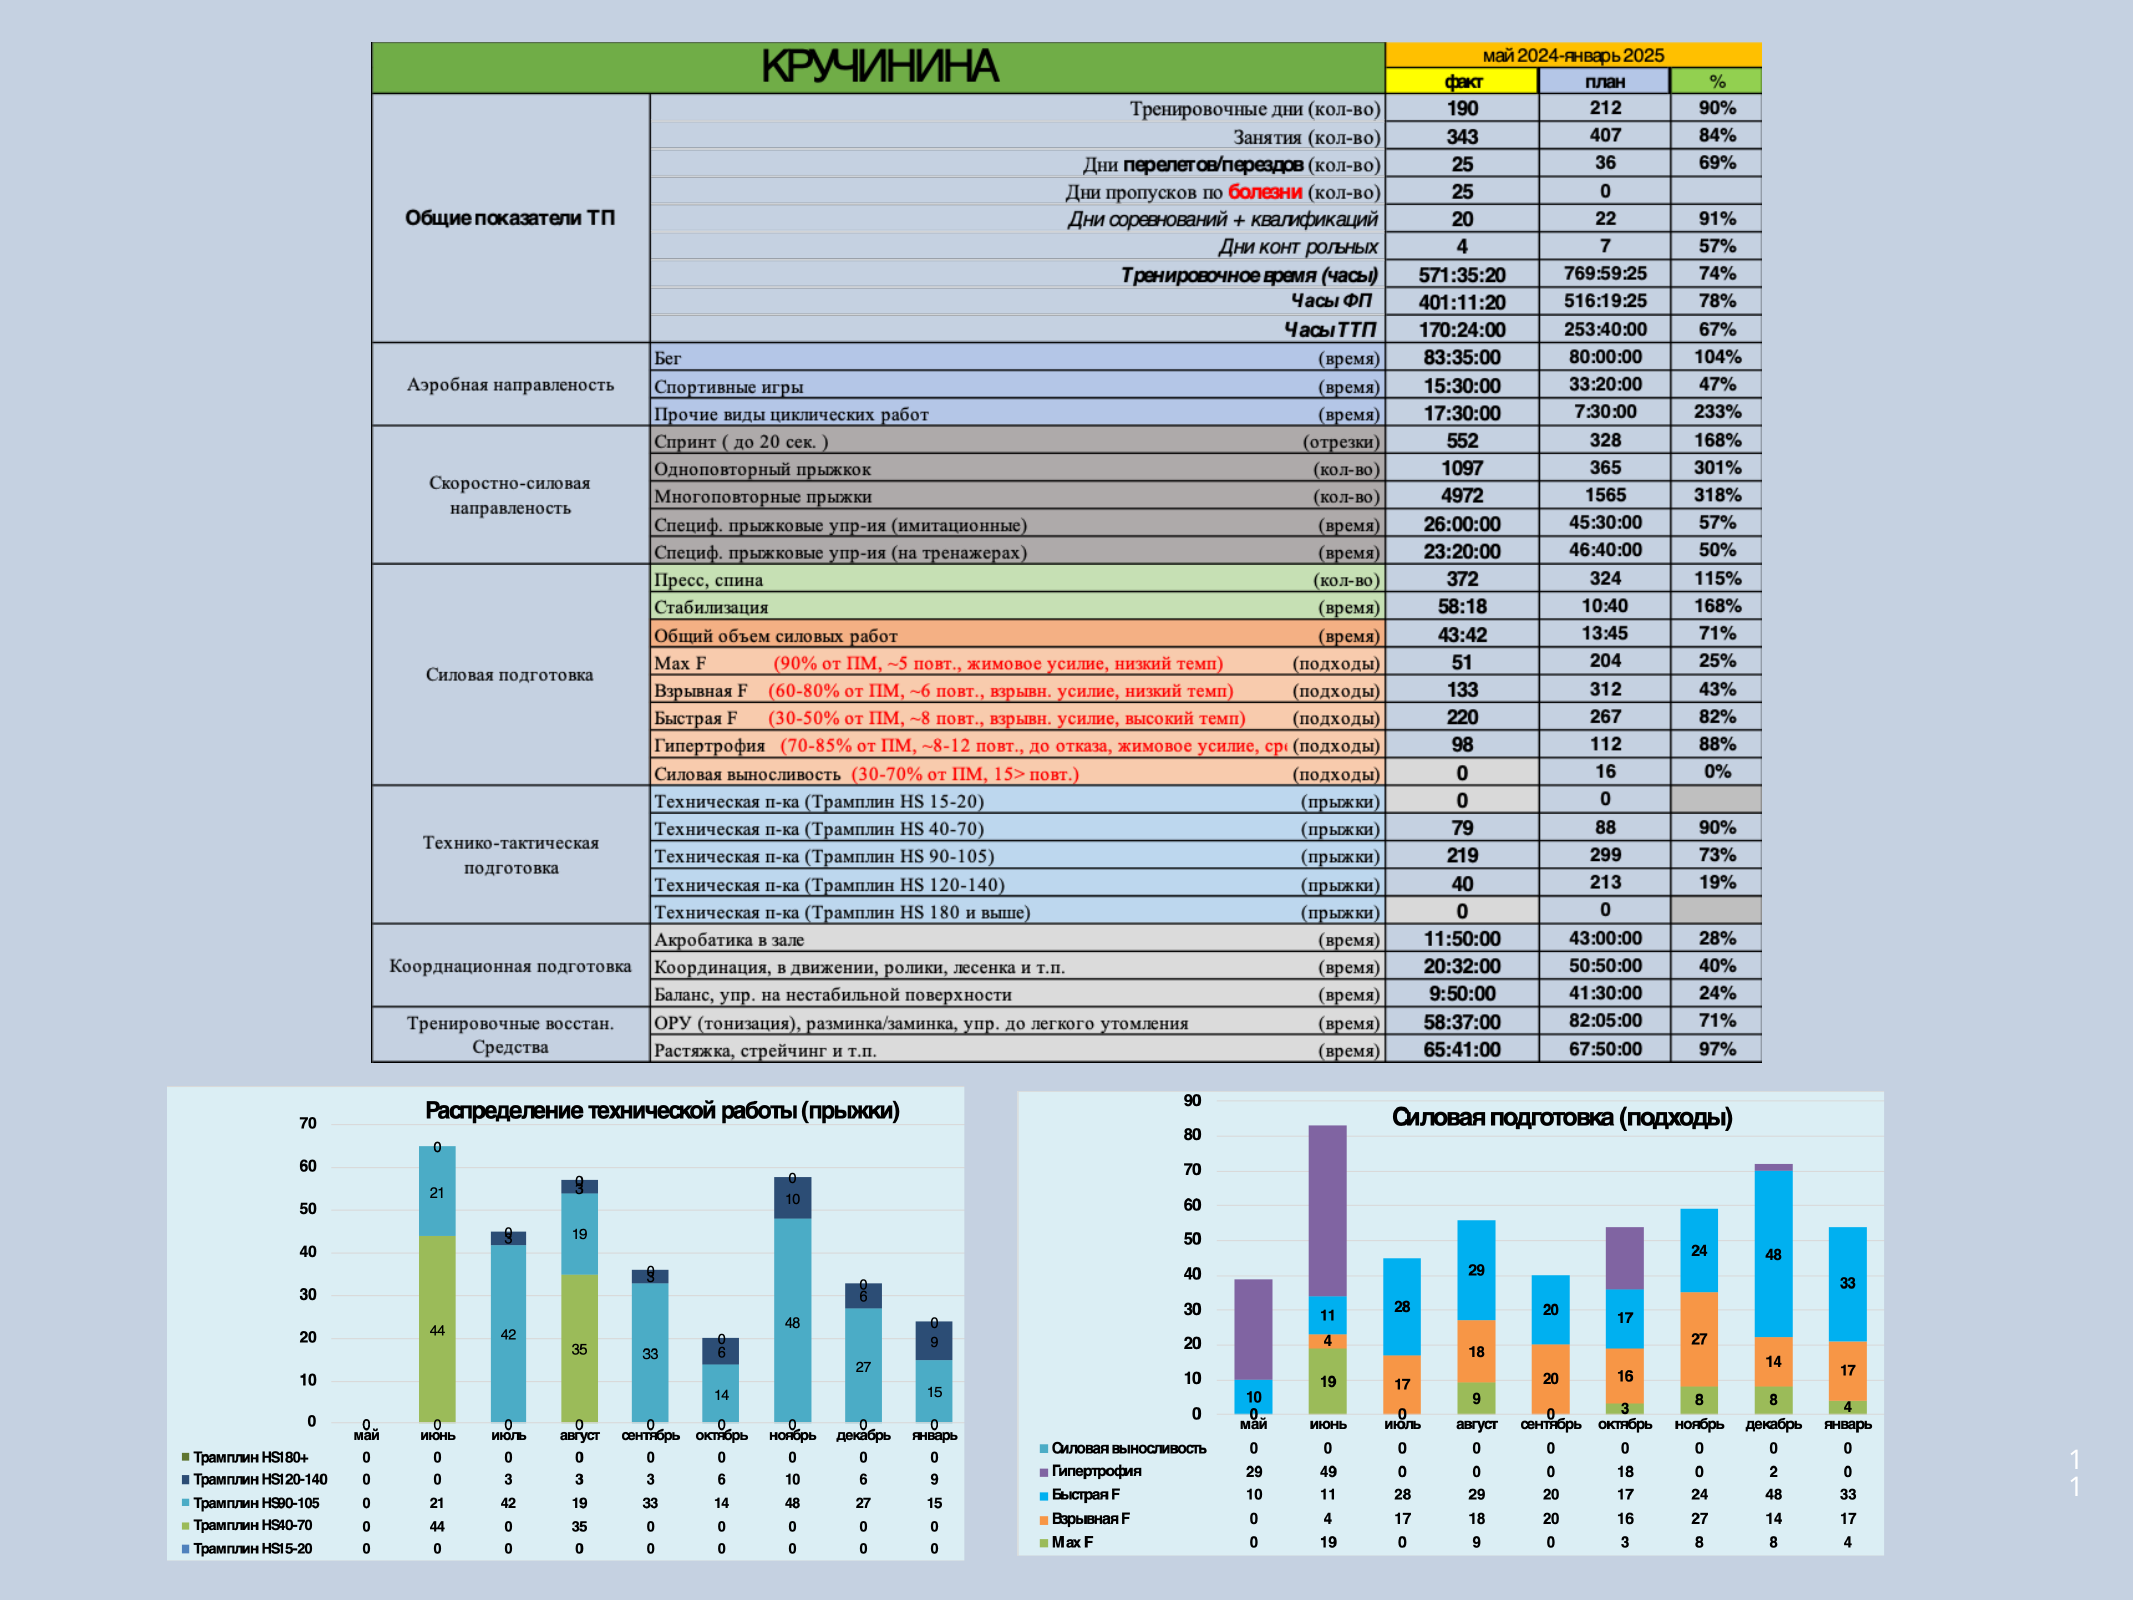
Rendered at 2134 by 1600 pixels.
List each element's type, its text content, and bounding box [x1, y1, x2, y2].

picture [166, 1086, 965, 1561]
picture [1016, 1091, 1885, 1556]
slide_number 11 [2059, 1435, 2101, 1488]
picture [371, 42, 1762, 1063]
